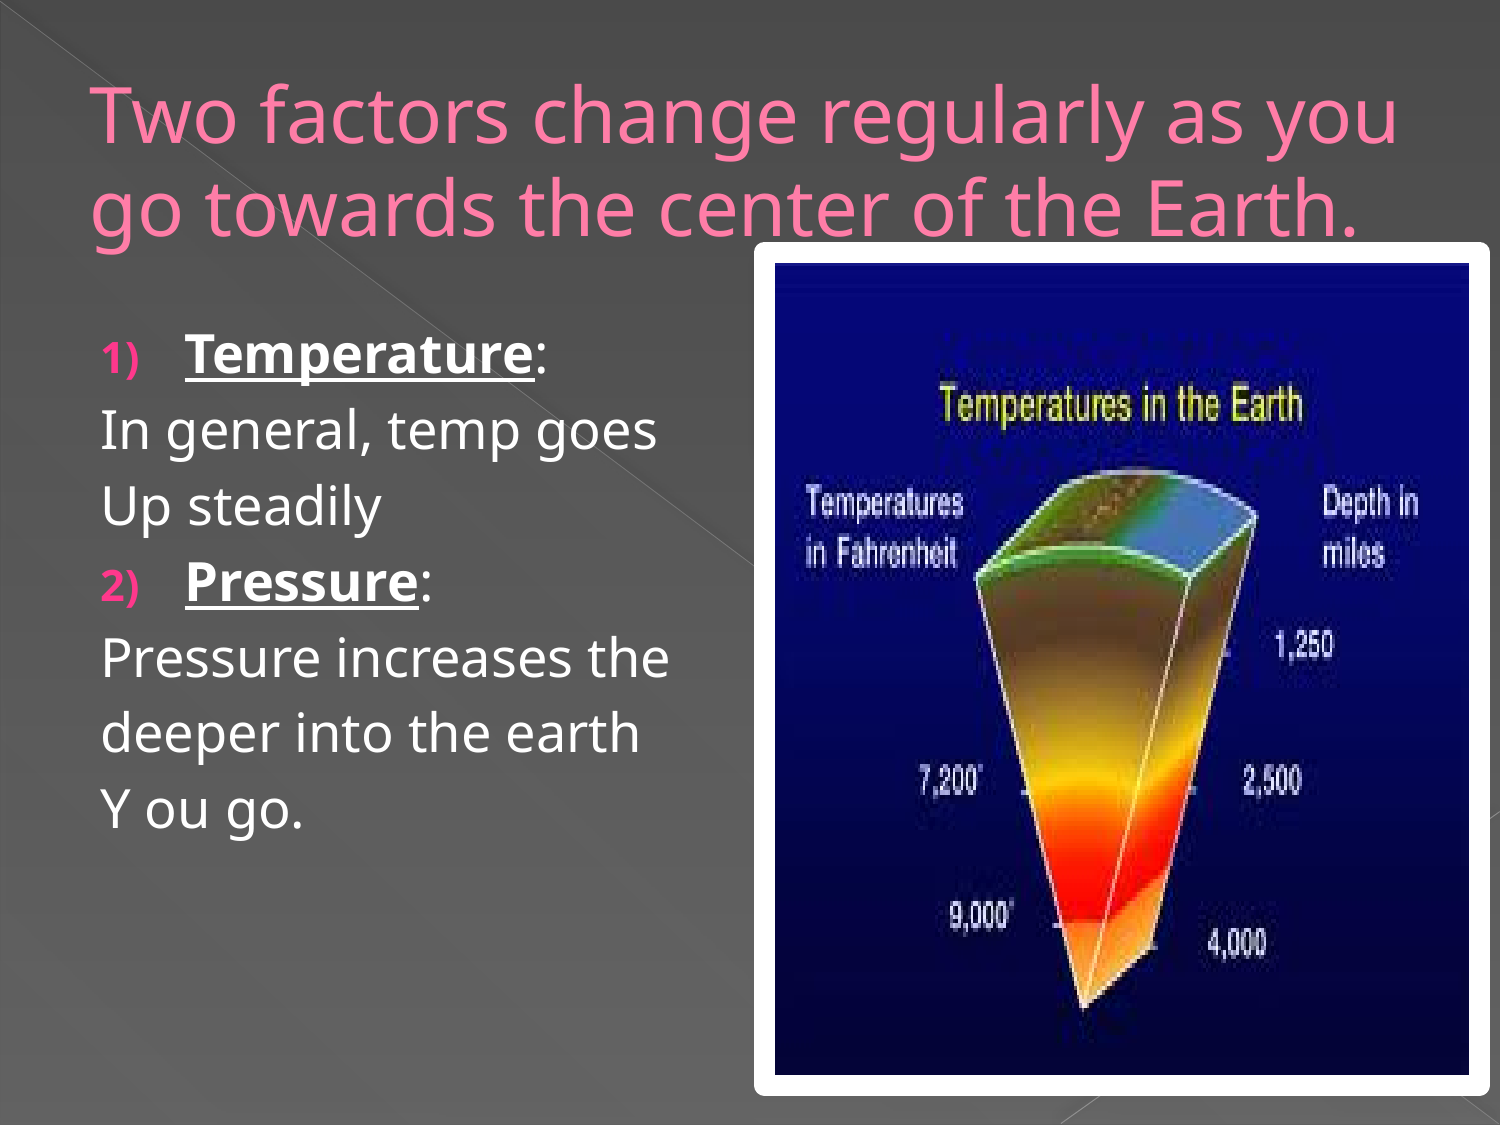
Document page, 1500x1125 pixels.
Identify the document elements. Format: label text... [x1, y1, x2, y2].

list Temperature: In general, temp goes Up steadily Pressure: Pressure increases the deeper into the earth Y ou go. [75, 312, 738, 1055]
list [774, 262, 1470, 1076]
title Two factors change regularly as you go towards the center of the Earth. [75, 43, 1425, 274]
